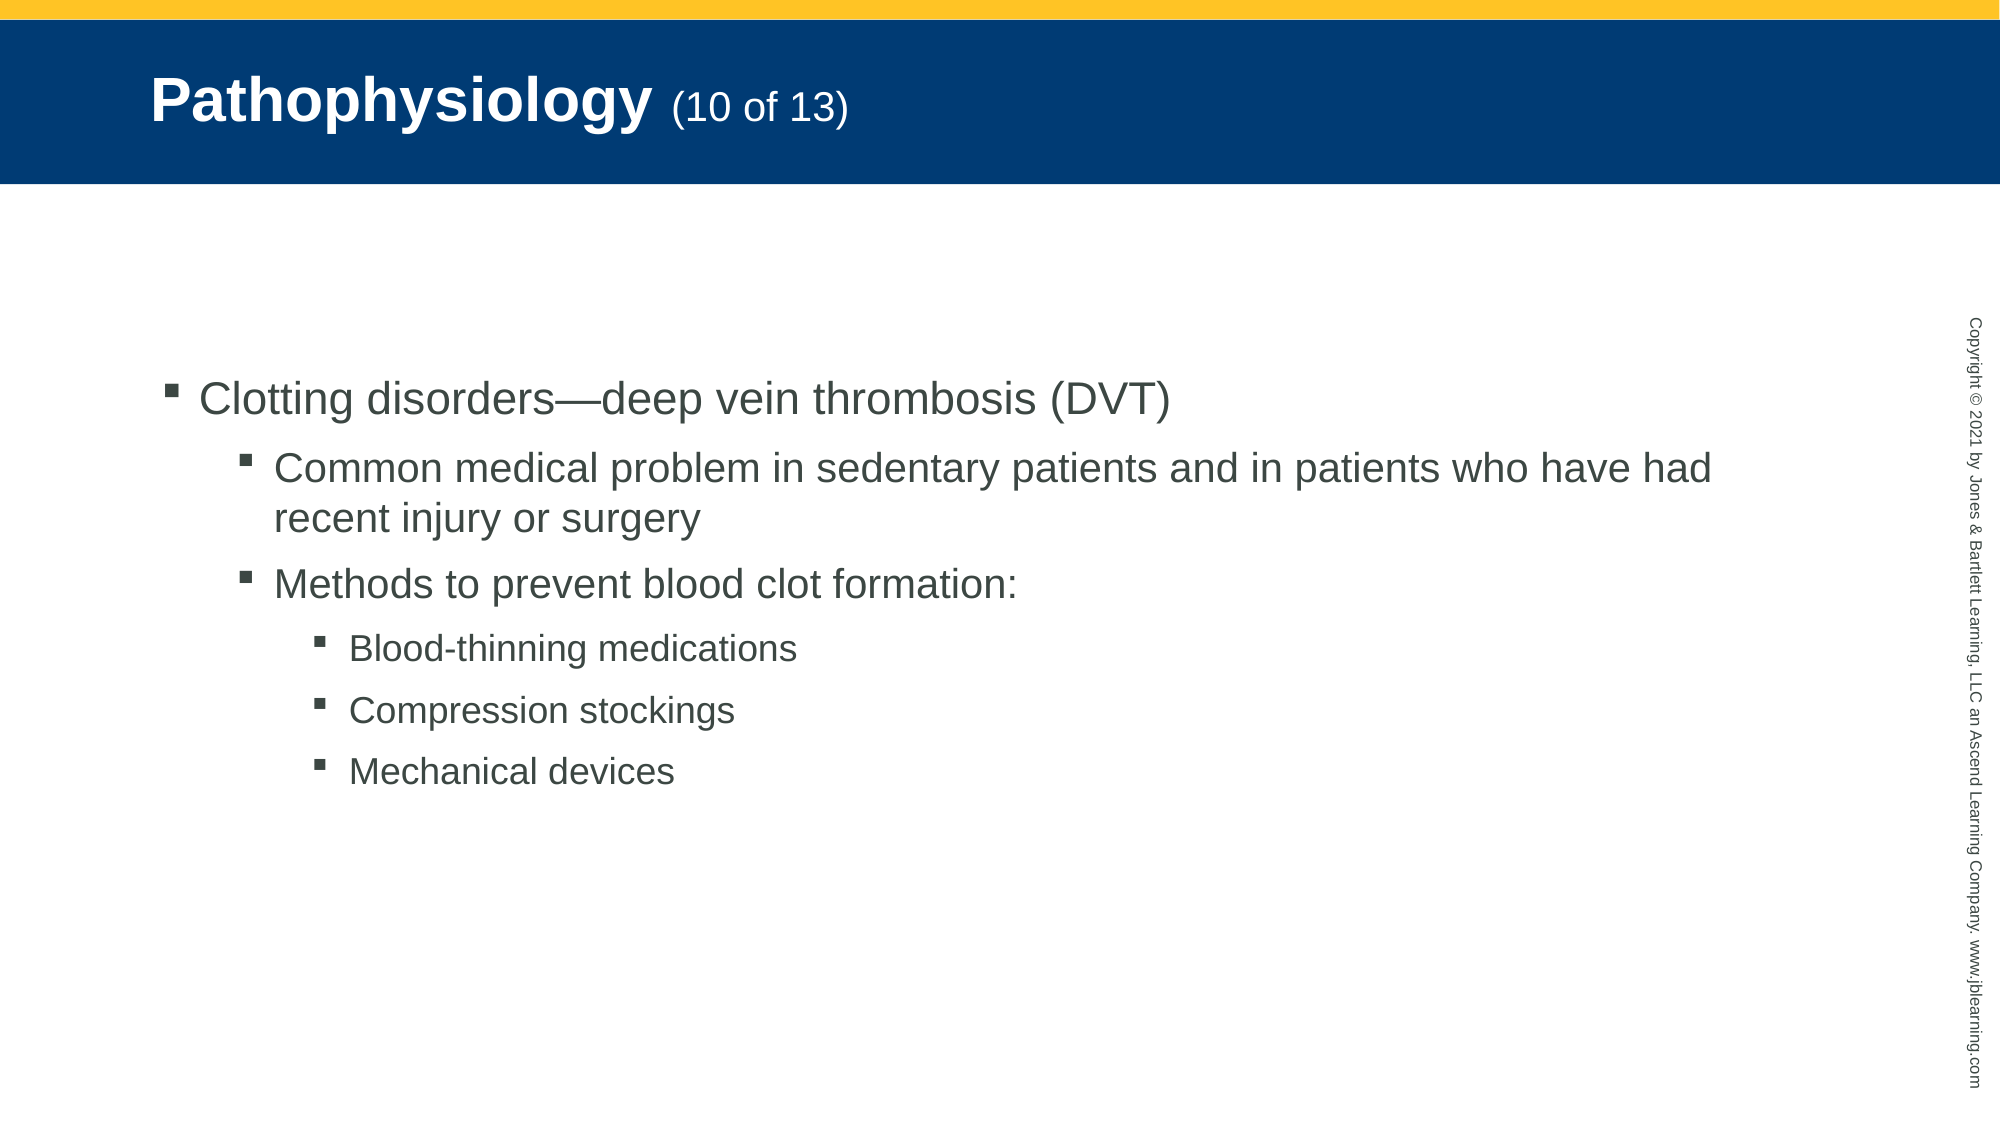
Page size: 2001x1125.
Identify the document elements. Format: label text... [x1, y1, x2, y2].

title Pathophysiology (10 of 13) [0, 19, 2000, 185]
list Clotting disorders—deep vein thrombosis (DVT) Common medical problem in sedentary patients and in patients who have had recent injury or surgery Methods to prevent blood clot formation: Blood-thinning medications Compression stockings Mechanical devices [146, 361, 1859, 1016]
